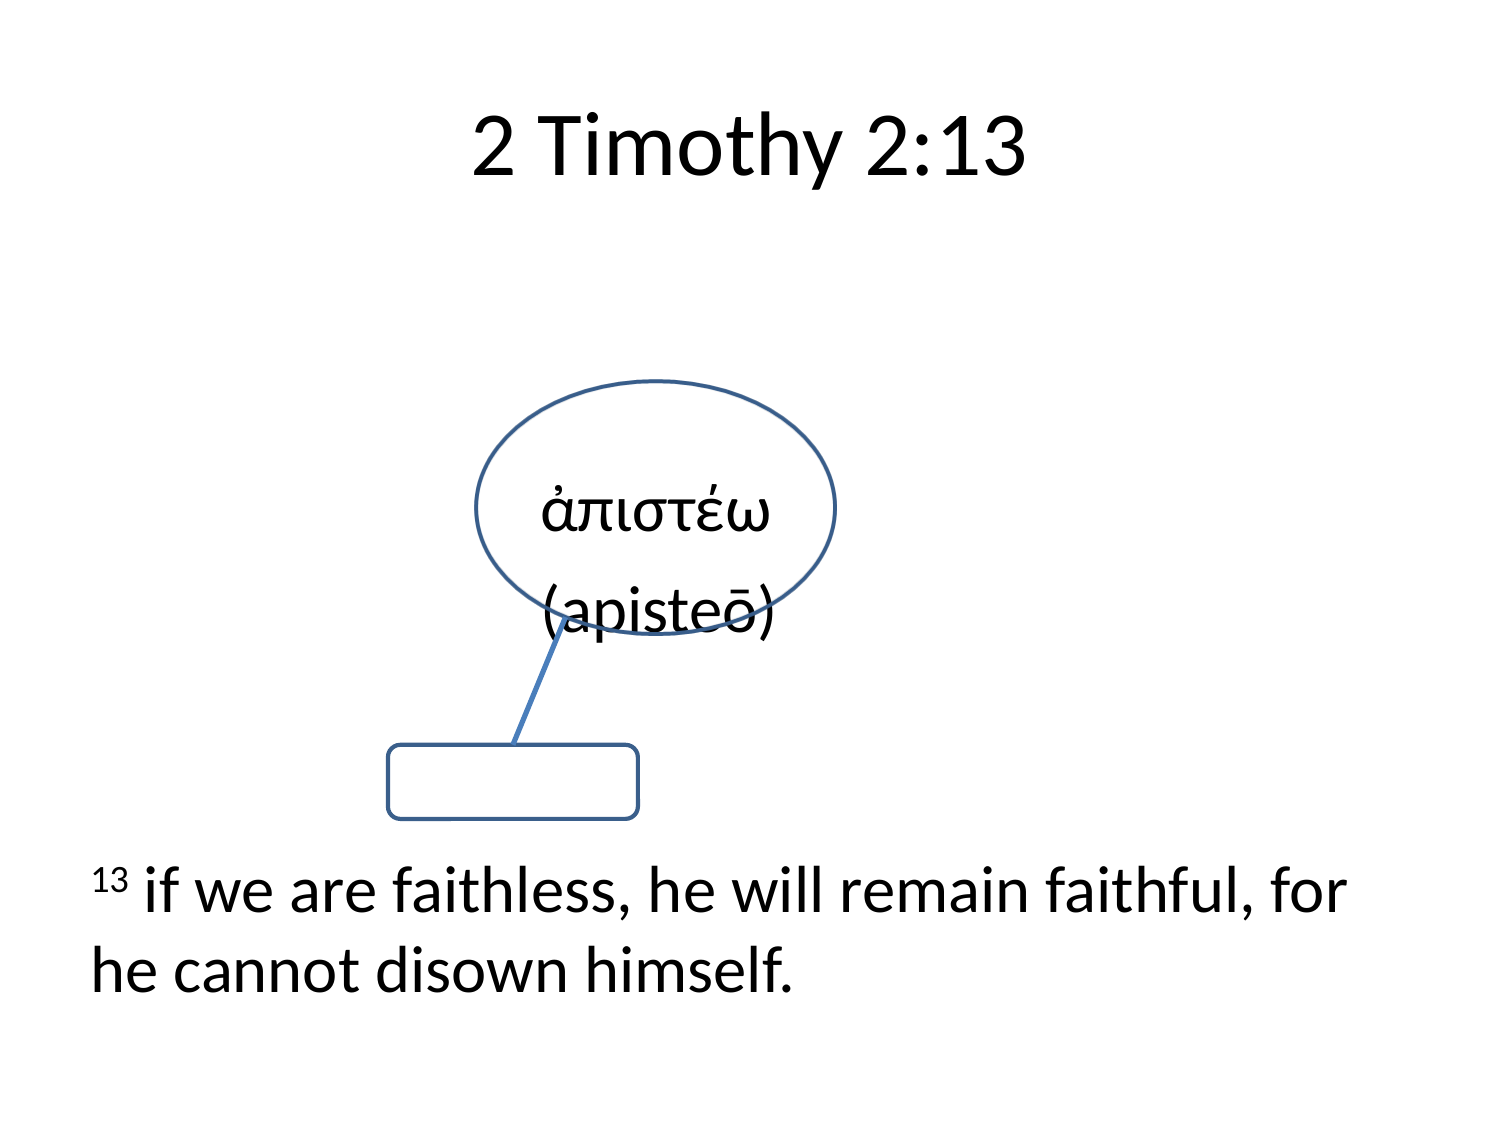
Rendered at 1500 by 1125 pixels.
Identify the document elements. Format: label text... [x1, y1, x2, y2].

picture [473, 379, 837, 636]
list ἀπιστέω (apisteō) 13 if we are faithless, he will remain faithful, for he cannot disown himself. [75, 262, 1425, 1005]
title 2 Timothy 2:13 [75, 45, 1425, 233]
text_box [385, 742, 641, 822]
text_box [512, 616, 566, 745]
